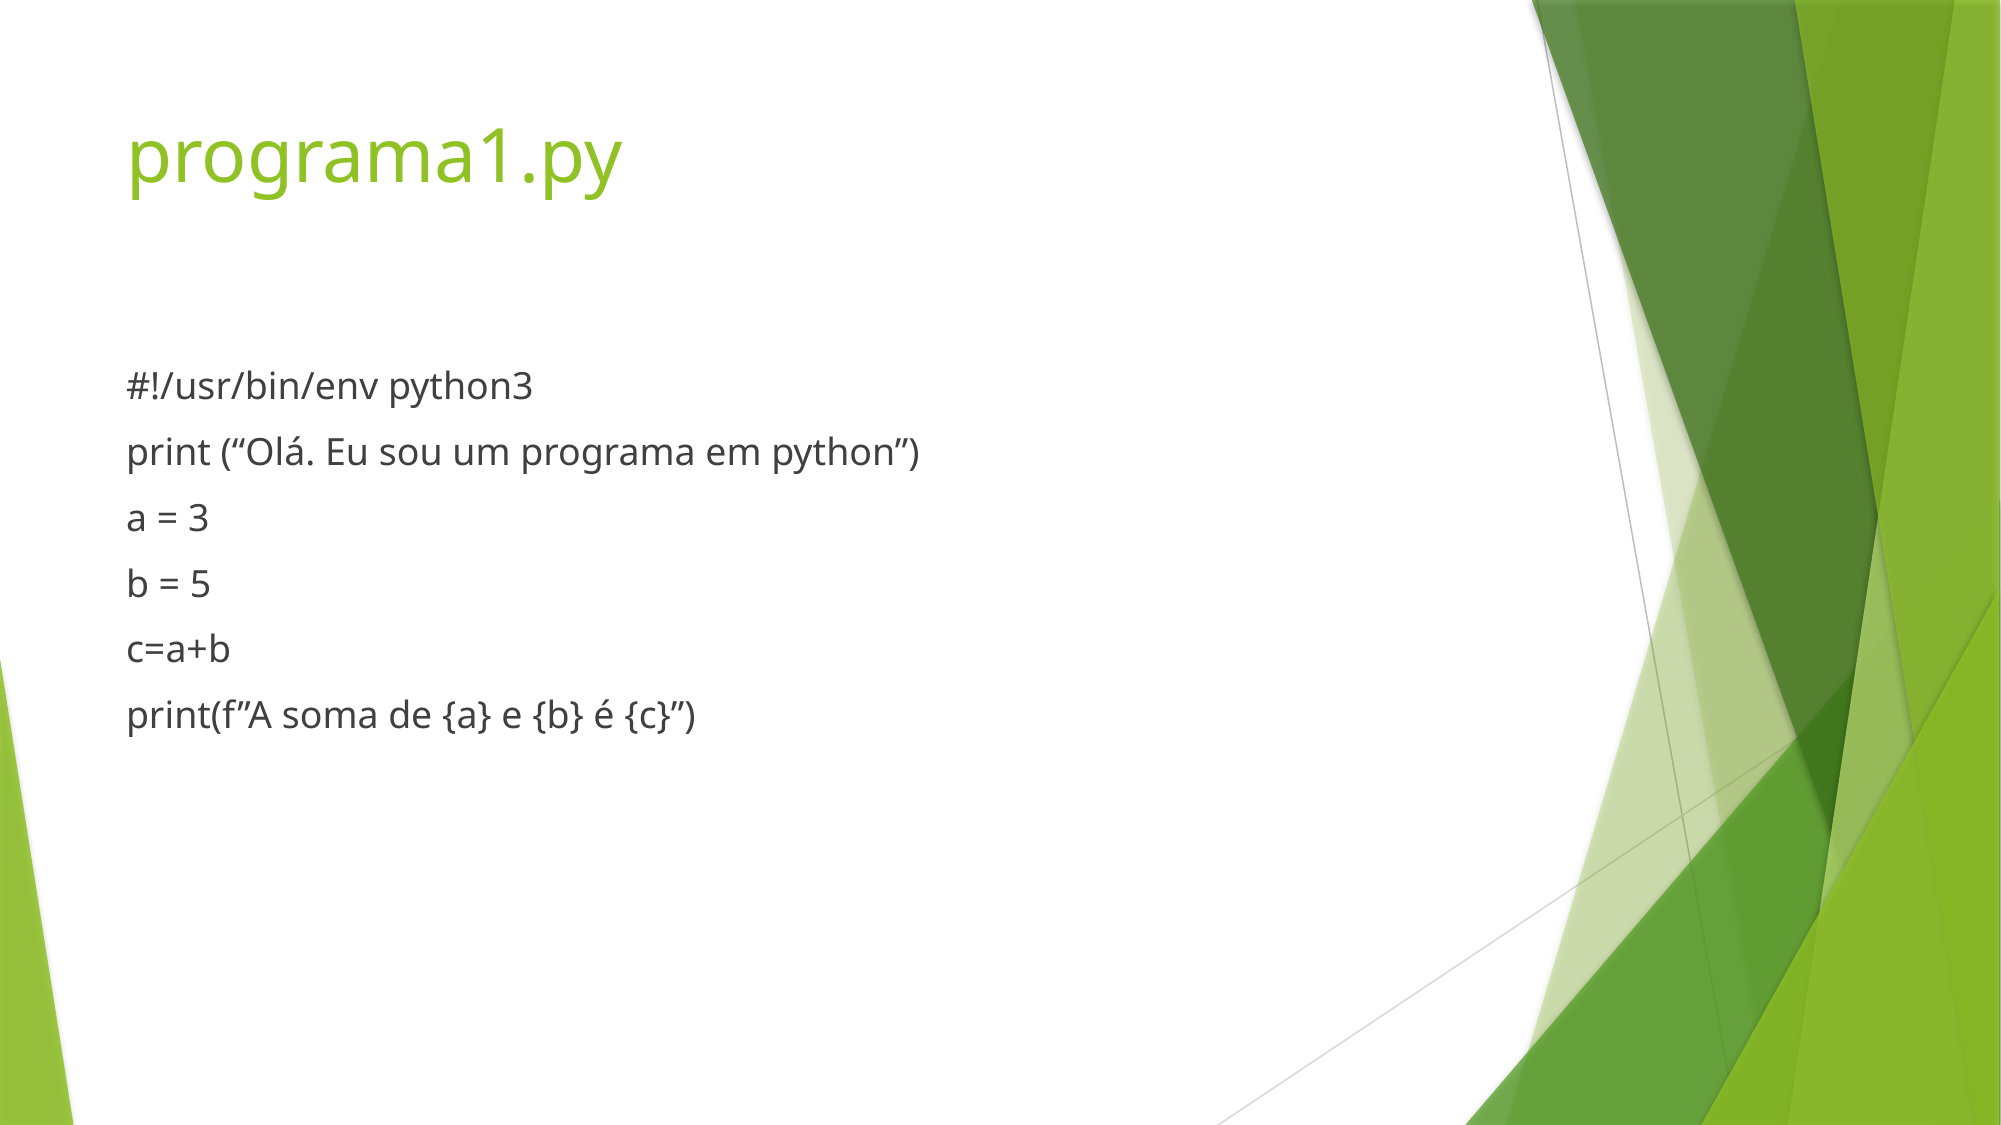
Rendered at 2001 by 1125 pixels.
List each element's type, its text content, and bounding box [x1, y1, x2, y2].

title programa1.py [111, 99, 1522, 317]
list #!/usr/bin/env python3 print (“Olá. Eu sou um programa em python”) a = 3 b = 5 c=a+b print(f”A soma de {a} e {b} é {c}”) [111, 354, 1522, 992]
